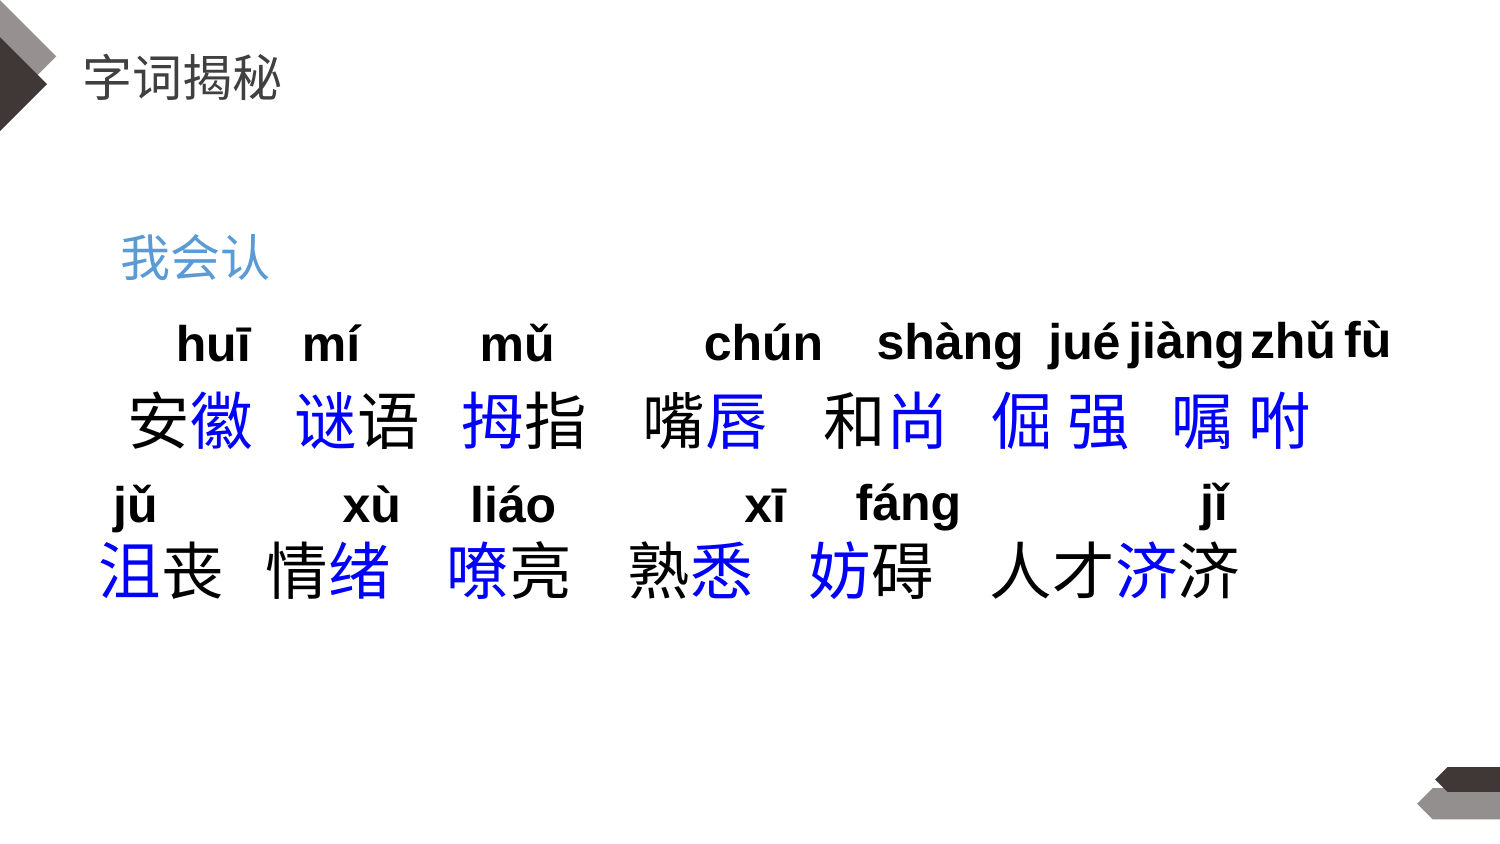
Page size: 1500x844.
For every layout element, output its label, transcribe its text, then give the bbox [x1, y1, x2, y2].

text_box shàng [851, 303, 1036, 435]
text_box 安徽 谜语 拇指 嘴唇 和尚 倔 强 嘱 咐 沮丧 情绪 嘹亮 熟悉 妨碍 人才济济 [386, 376, 458, 613]
text_box xù [317, 467, 413, 659]
text_box mí [276, 305, 386, 497]
text_box 安徽 谜语 拇指 嘴唇 和尚 倔 强 嘱 咐 沮丧 情绪 嘹亮 熟悉 妨碍 人才济济 [87, 376, 317, 613]
text_box 我会认 [109, 220, 283, 292]
text_box jué [1037, 303, 1132, 375]
text_box fáng [830, 465, 973, 597]
text_box 字词揭秘 [71, 40, 579, 113]
text_box jǔ [87, 467, 170, 539]
text_box zhǔ [1224, 302, 1318, 434]
text_box jiàng [1103, 302, 1224, 374]
text_box jǐ [1188, 465, 1240, 537]
text_box 安徽 谜语 拇指 嘴唇 和尚 倔 强 嘱 咐 沮丧 情绪 嘹亮 熟悉 妨碍 人才济济 [567, 376, 719, 613]
text_box xī [719, 466, 798, 658]
text_box fù [1318, 302, 1403, 434]
text_box mǔ [454, 305, 567, 497]
text_box 安徽 谜语 拇指 嘴唇 和尚 倔 强 嘱 咐 沮丧 情绪 嘹亮 熟悉 妨碍 人才济济 [798, 376, 1500, 613]
text_box chún [678, 304, 835, 497]
text_box huī [150, 305, 263, 377]
text_box liáo [458, 467, 568, 659]
